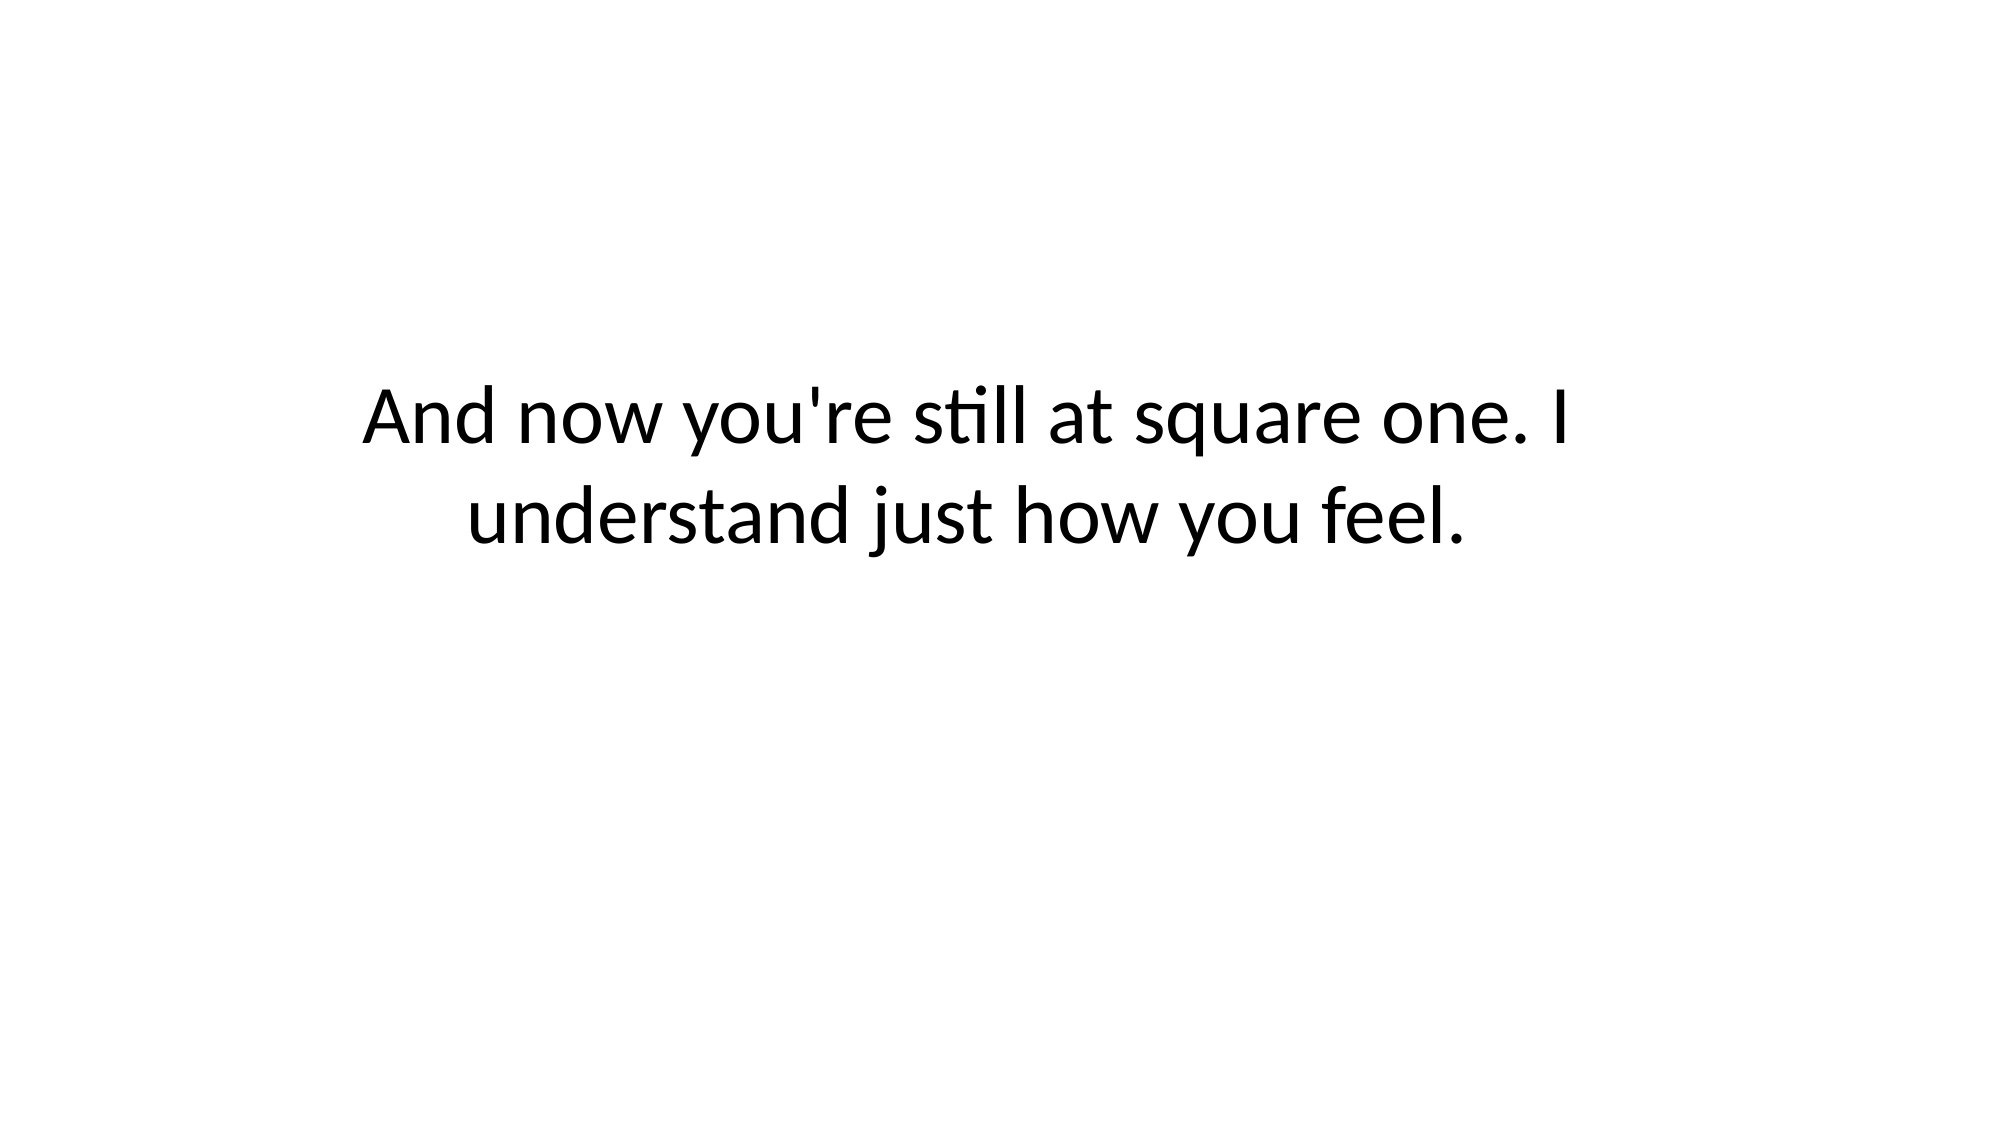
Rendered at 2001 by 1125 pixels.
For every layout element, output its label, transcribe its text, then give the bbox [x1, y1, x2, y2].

text_box And now you're still at square one. I understand just how you feel. [261, 352, 1674, 568]
